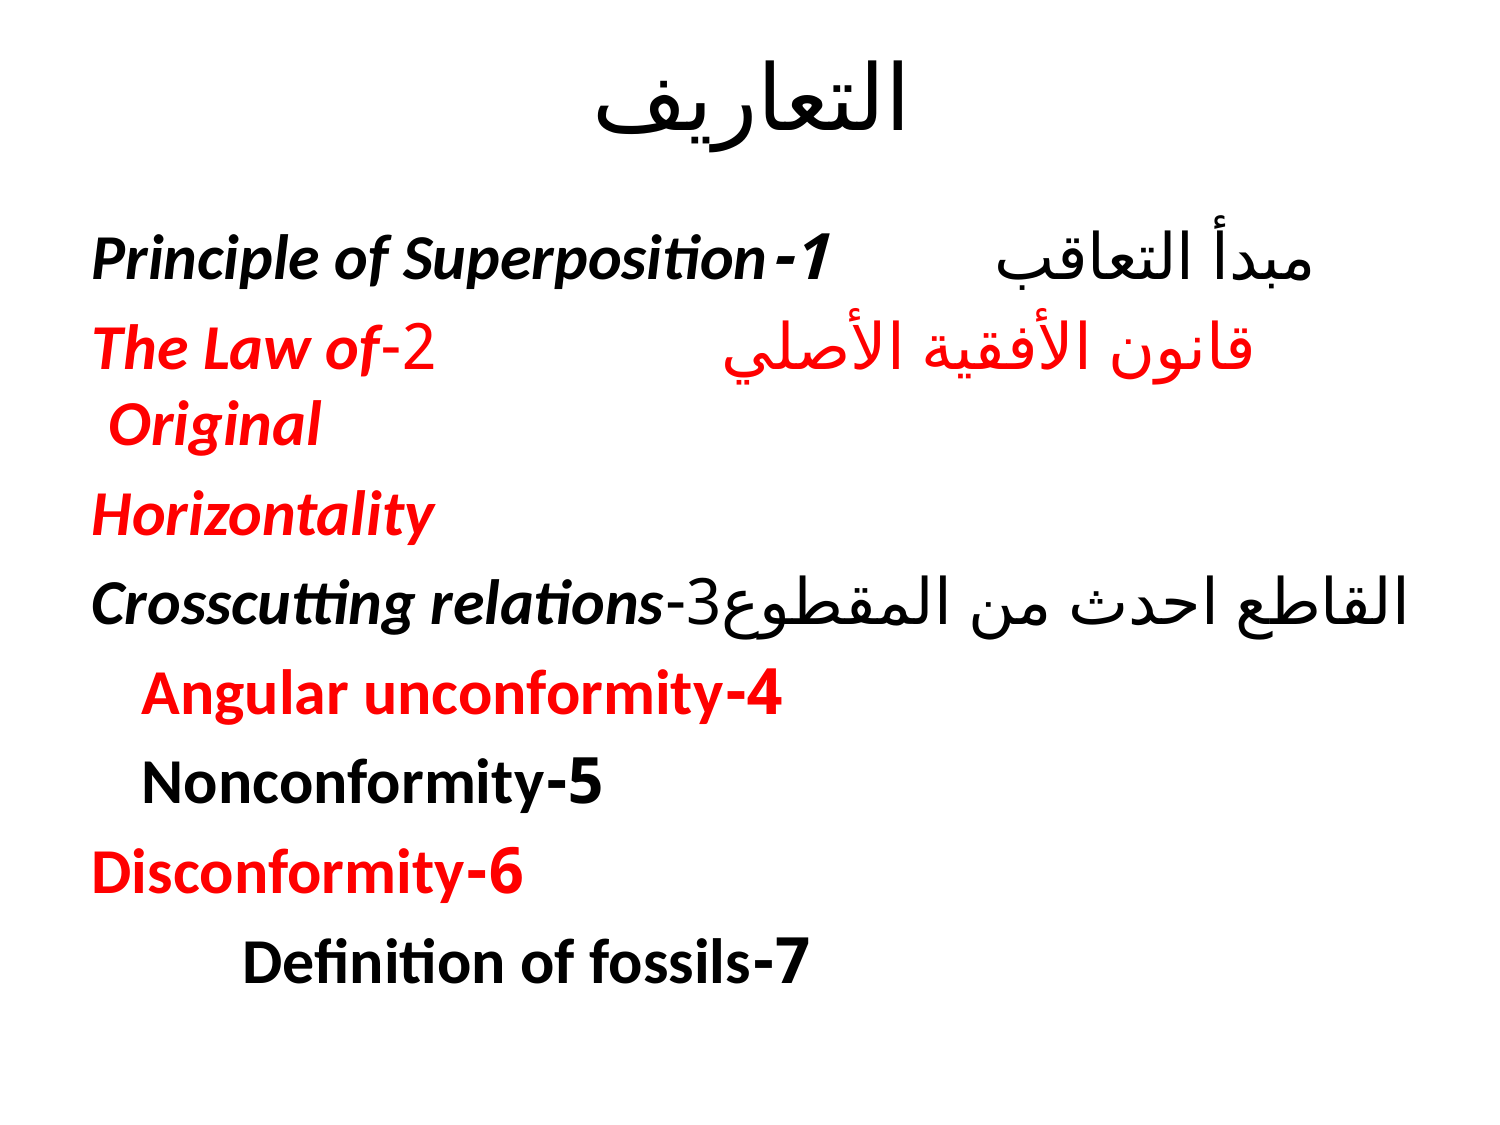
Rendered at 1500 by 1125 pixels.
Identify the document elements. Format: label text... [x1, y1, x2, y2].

list مبدأ التعاقب 1-Principle of Superposition قانون الأفقية الأصلي 2-The Law of Original Horizontality القاطع احدث من المقطوع3-Crosscutting relations 4-Angular unconformity 5-Nonconformity 6-Disconformity 7-Definition of fossils [76, 208, 1436, 1071]
title التعاريف [76, 0, 1427, 188]
